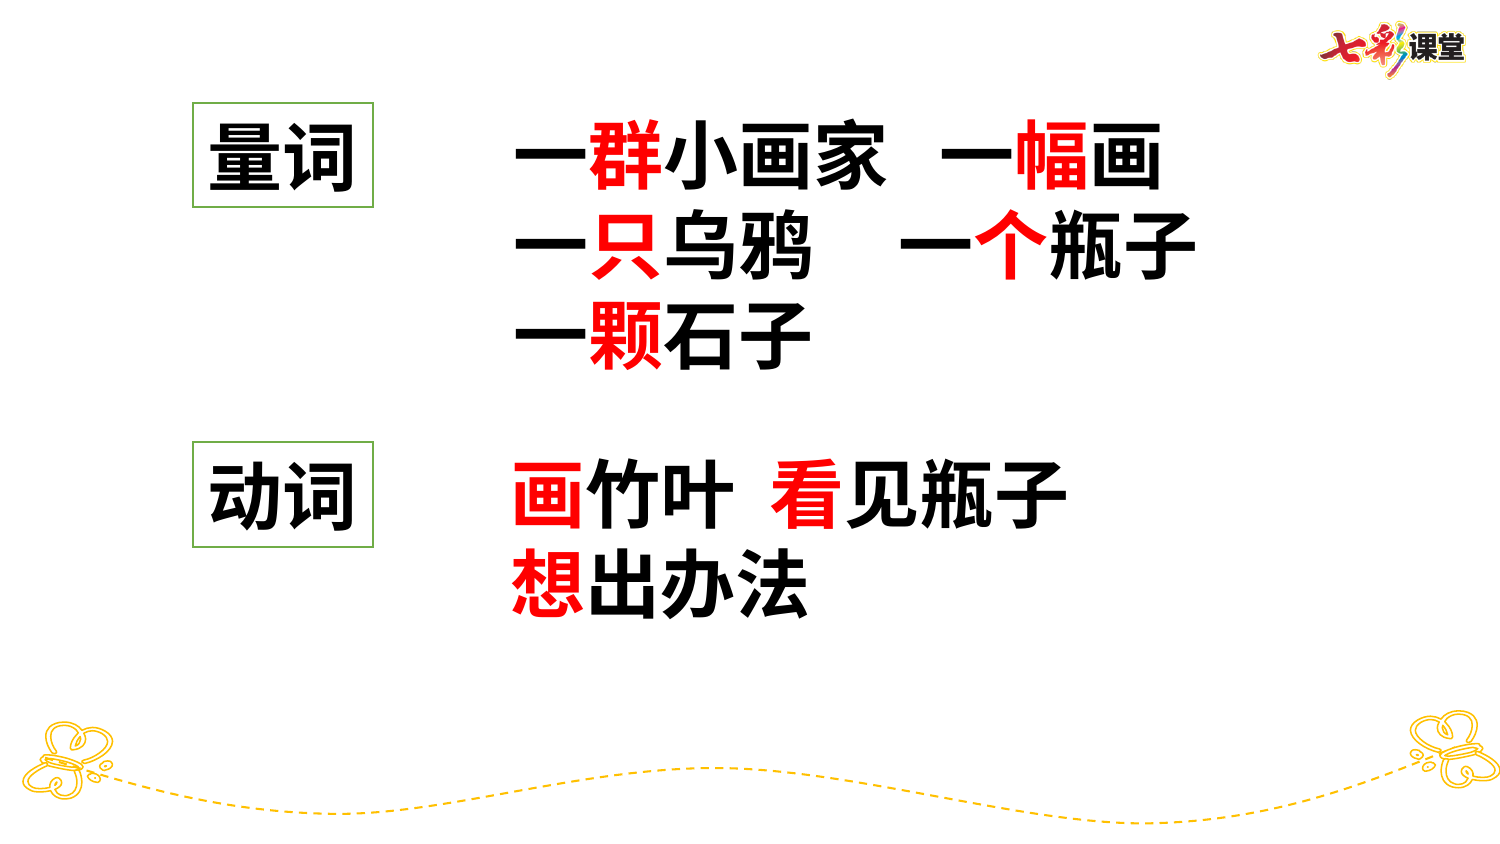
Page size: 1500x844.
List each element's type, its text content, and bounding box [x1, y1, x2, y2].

text_box 量词 [192, 102, 374, 208]
text_box 动词 [192, 441, 374, 548]
text_box 一群小画家 一幅画 一只乌鸦 一个瓶子 一颗石子 [502, 102, 1336, 384]
text_box 画竹叶 看见瓶子 想出办法 [498, 442, 1132, 634]
picture [1316, 20, 1468, 80]
